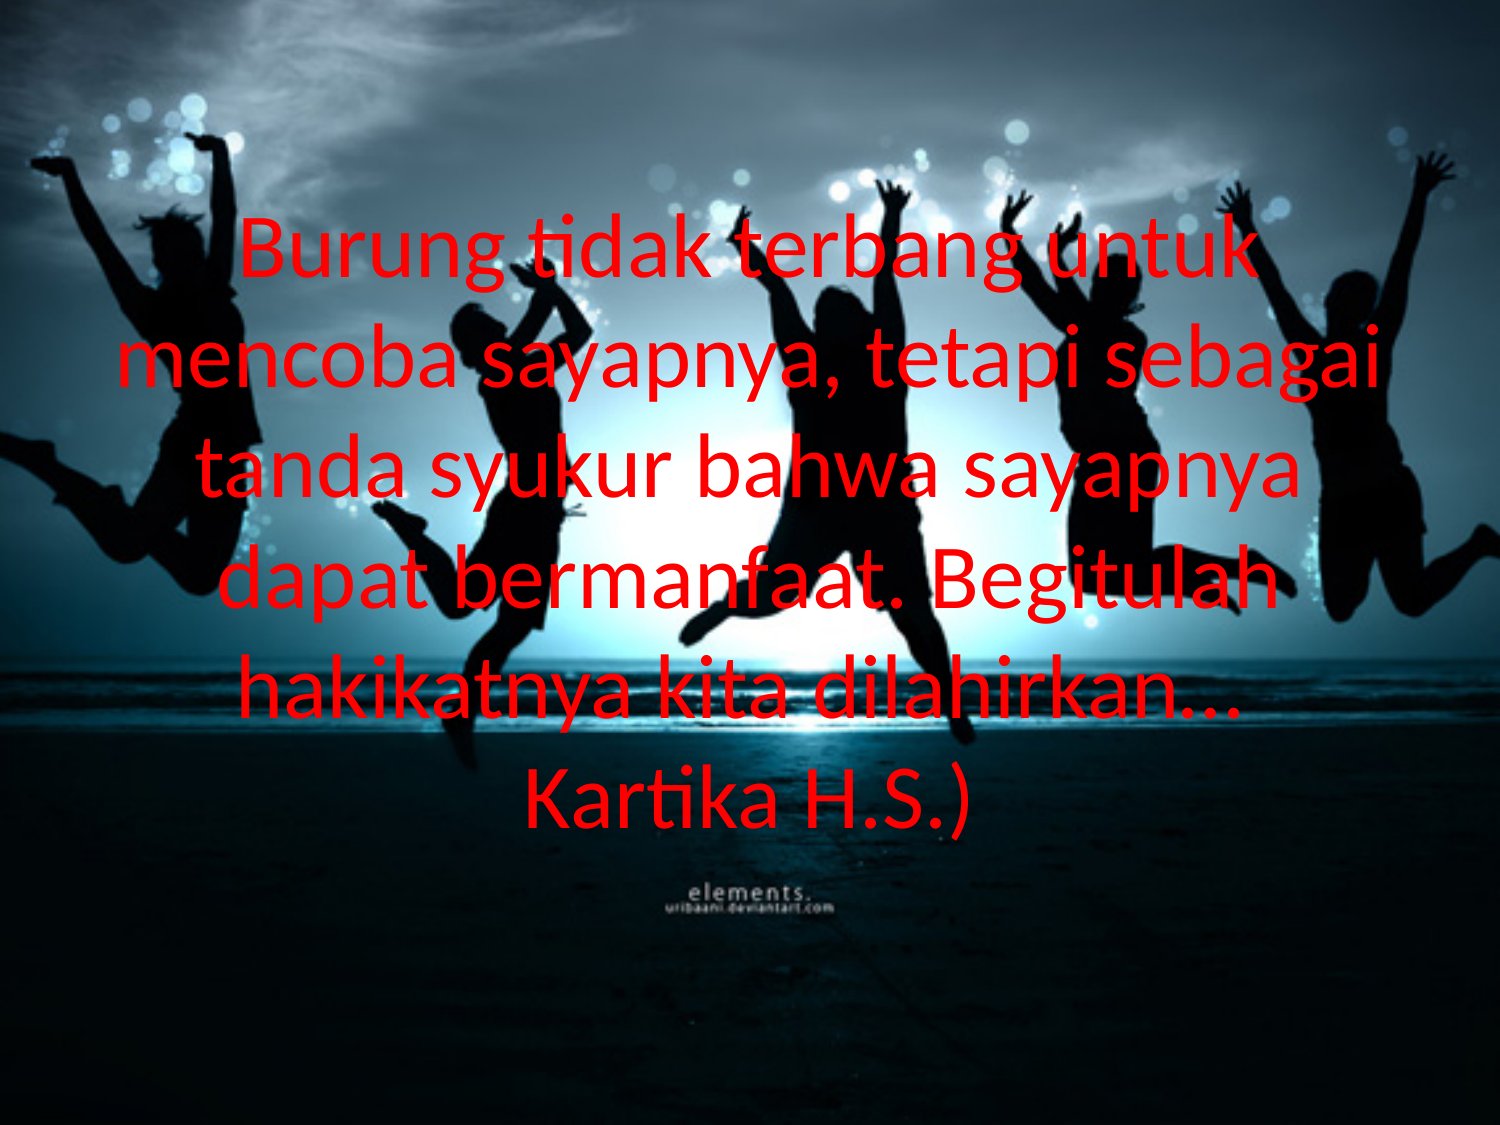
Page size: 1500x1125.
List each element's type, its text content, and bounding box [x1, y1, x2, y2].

picture [0, 0, 1500, 1125]
title Burung tidak terbang untuk mencoba sayapnya, tetapi sebagai tanda syukur bahwa sayapnya dapat bermanfaat. Begitulah hakikatnya kita dilahirkan… Kartika H.S.) [75, 45, 1425, 988]
